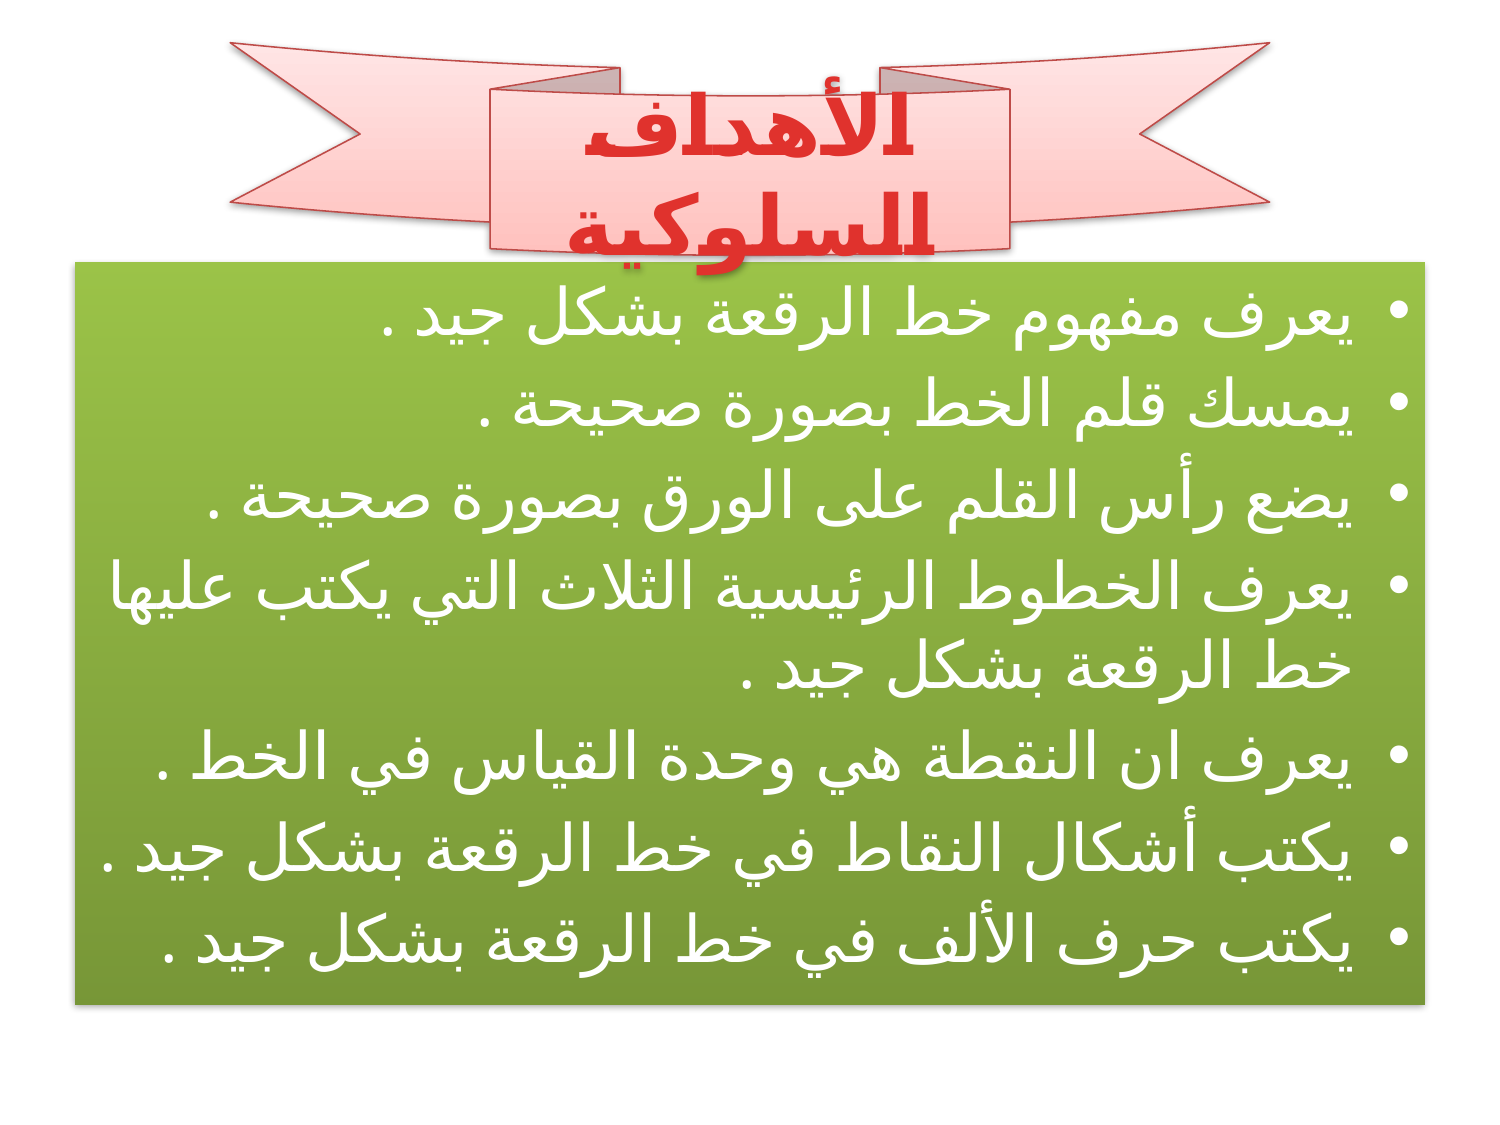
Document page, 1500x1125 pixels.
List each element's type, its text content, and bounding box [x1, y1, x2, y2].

text_box الأهداف السلوكية [229, 41, 1271, 257]
list يعرف مفهوم خط الرقعة بشكل جيد . يمسك قلم الخط بصورة صحيحة . يضع رأس القلم على الورق بصورة صحيحة . يعرف الخطوط الرئيسية الثلاث التي يكتب عليها خط الرقعة بشكل جيد . يعرف ان النقطة هي وحدة القياس في الخط . يكتب أشكال النقاط في خط الرقعة بشكل جيد . يكتب حرف الألف في خط الرقعة بشكل جيد . [75, 262, 1425, 1005]
